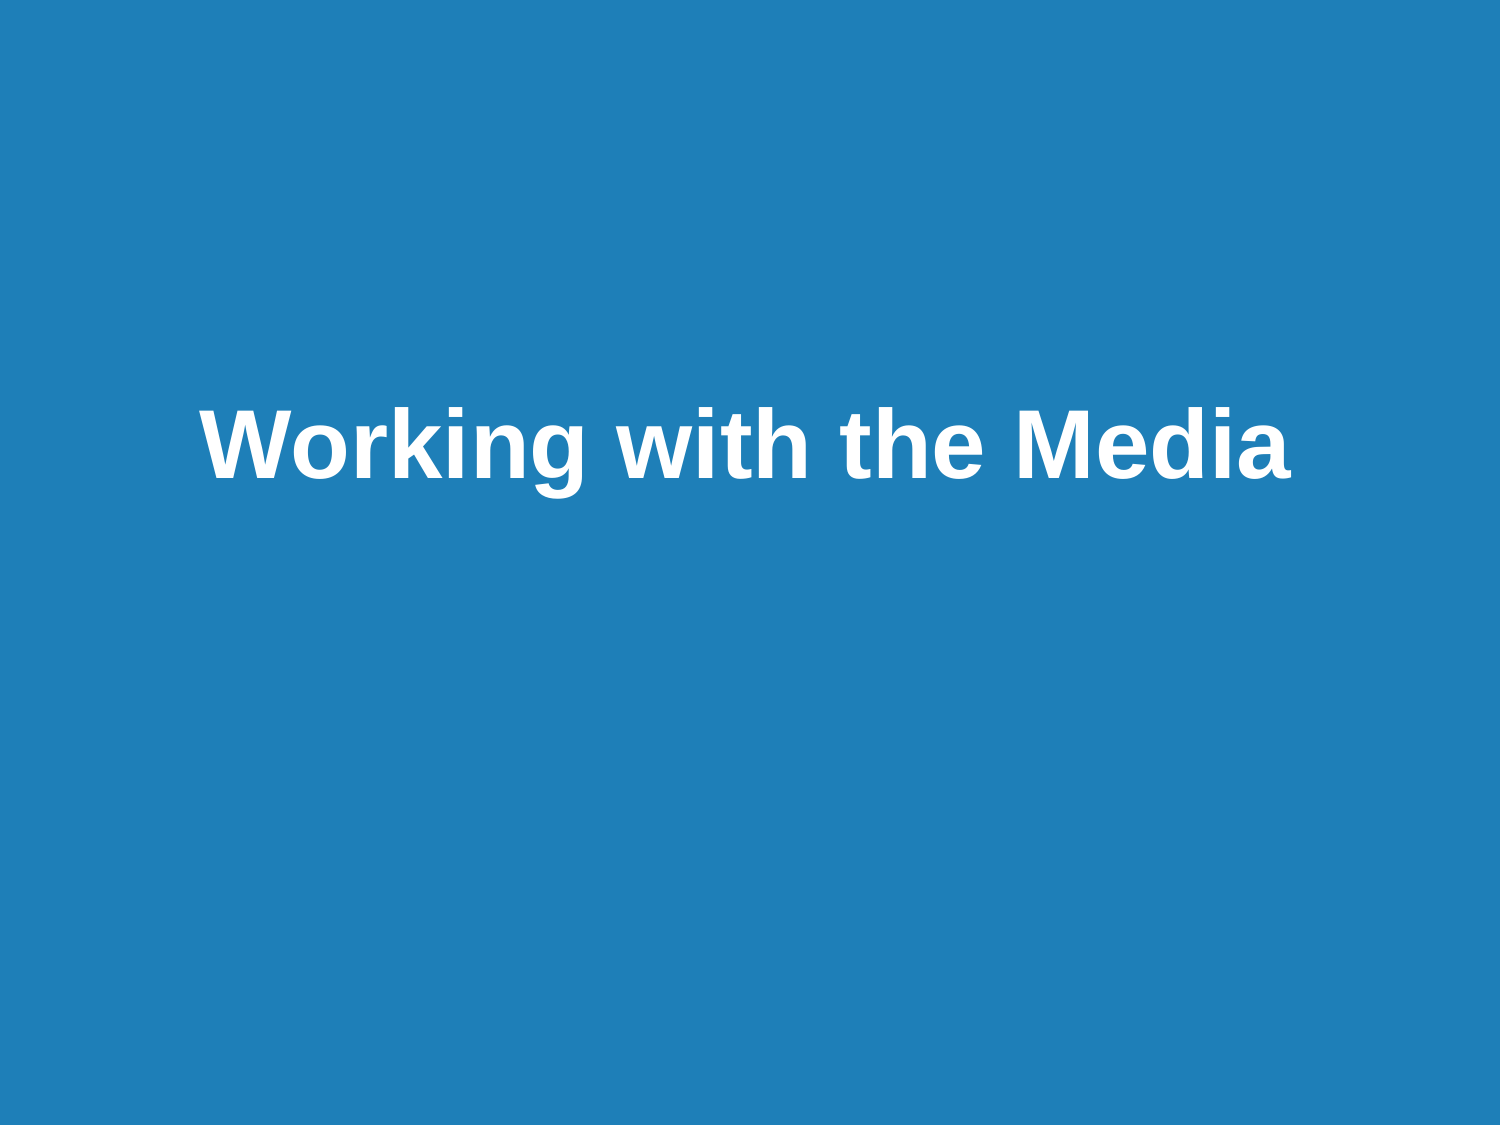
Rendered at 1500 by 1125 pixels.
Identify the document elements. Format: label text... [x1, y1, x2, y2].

text_box Working with the Media [0, 373, 1497, 577]
